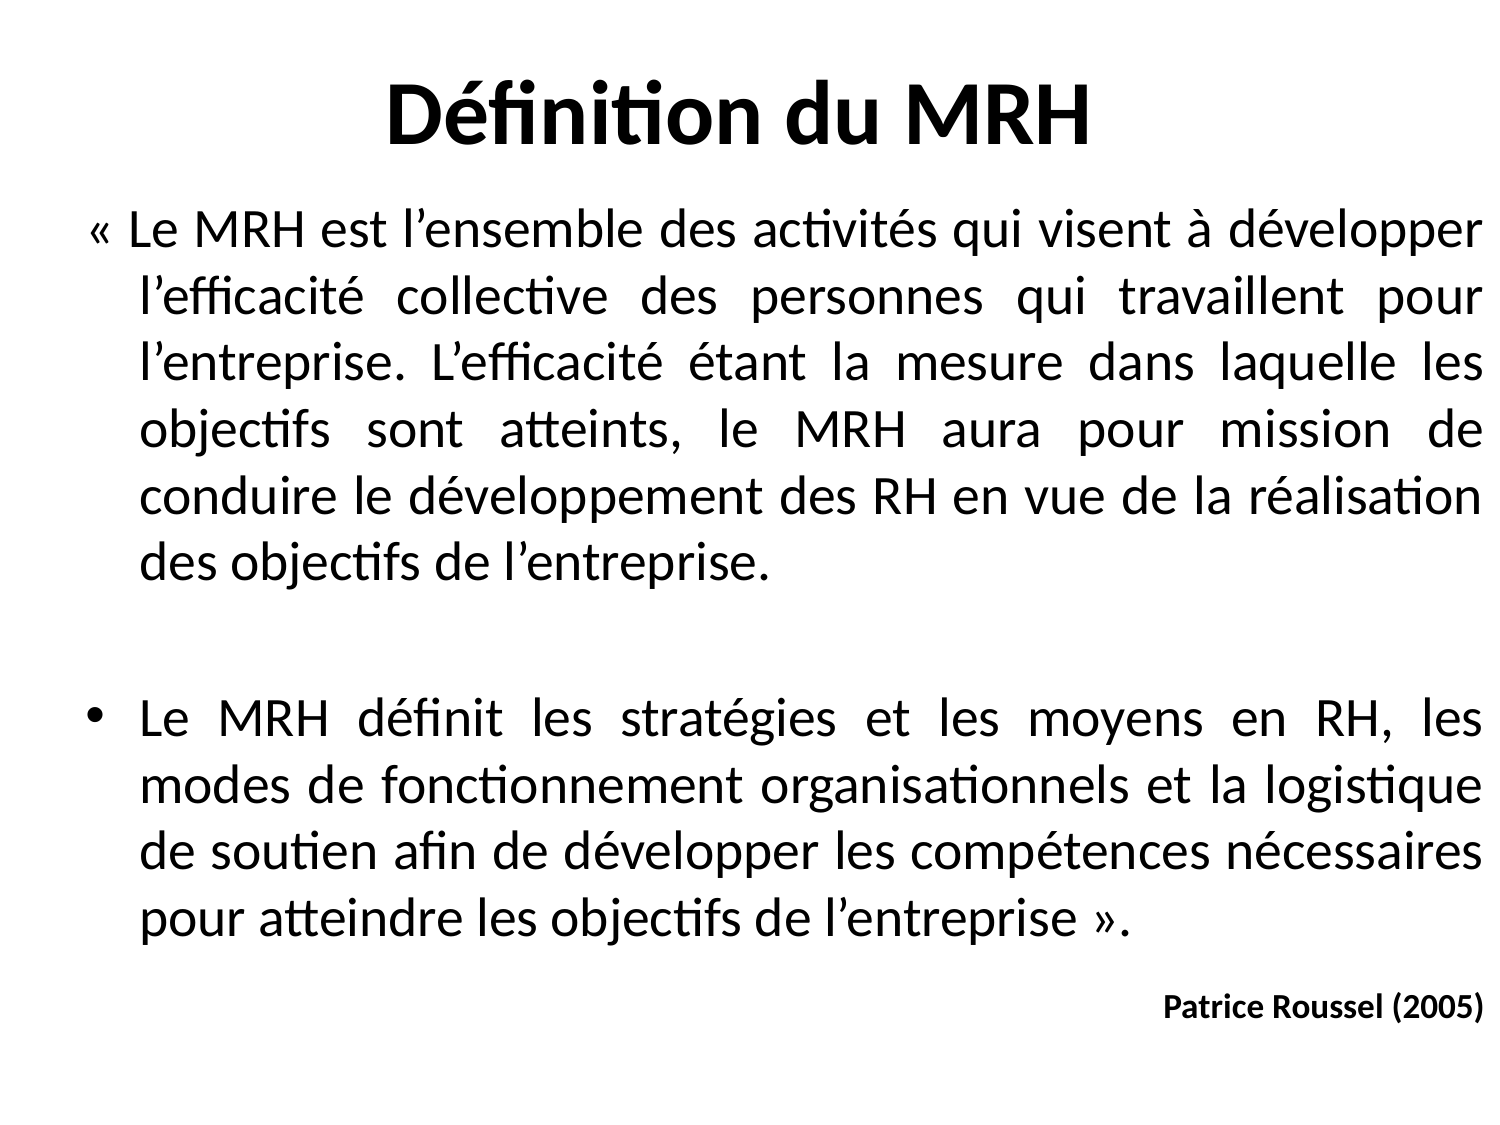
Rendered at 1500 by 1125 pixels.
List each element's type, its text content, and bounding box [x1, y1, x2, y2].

list « Le MRH est l’ensemble des activités qui visent à développer l’efficacité collective des personnes qui travaillent pour l’entreprise. L’efficacité étant la mesure dans laquelle les objectifs sont atteints, le MRH aura pour mission de conduire le développement des RH en vue de la réalisation des objectifs de l’entreprise. Le MRH définit les stratégies et les moyens en RH, les modes de fonctionnement organisationnels et la logistique de soutien afin de développer les compétences nécessaires pour atteindre les objectifs de l’entreprise ». Patrice Roussel (2005) [70, 184, 1500, 1055]
title Définition du MRH [64, 30, 1415, 186]
